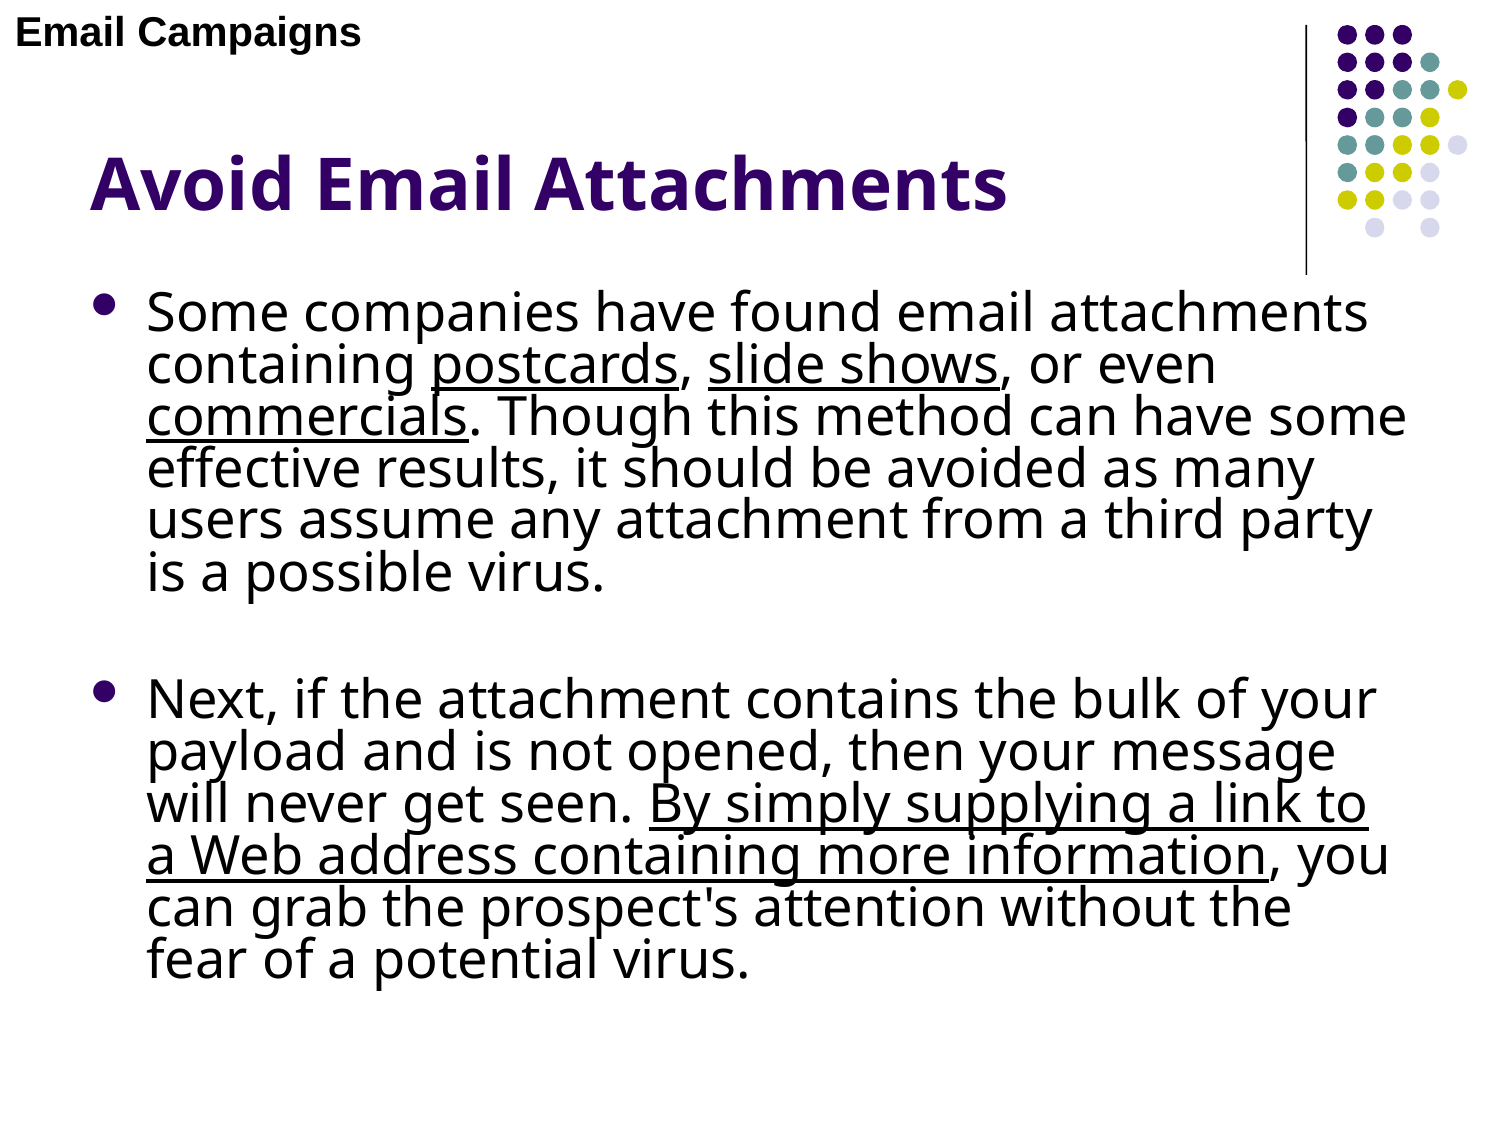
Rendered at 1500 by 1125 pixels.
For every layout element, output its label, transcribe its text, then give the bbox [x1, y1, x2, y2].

list Some companies have found email attachments containing postcards, slide shows, or even commercials. Though this method can have some effective results, it should be avoided as many users assume any attachment from a third party is a possible virus. Next, if the attachment contains the bulk of your payload and is not opened, then your message will never get seen. By simply supplying a link to a Web address containing more information, you can grab the prospect's attention without the fear of a potential virus. [75, 282, 1425, 1006]
title Avoid Email Attachments [75, 125, 1313, 233]
text_box Email Campaigns [0, 0, 389, 63]
